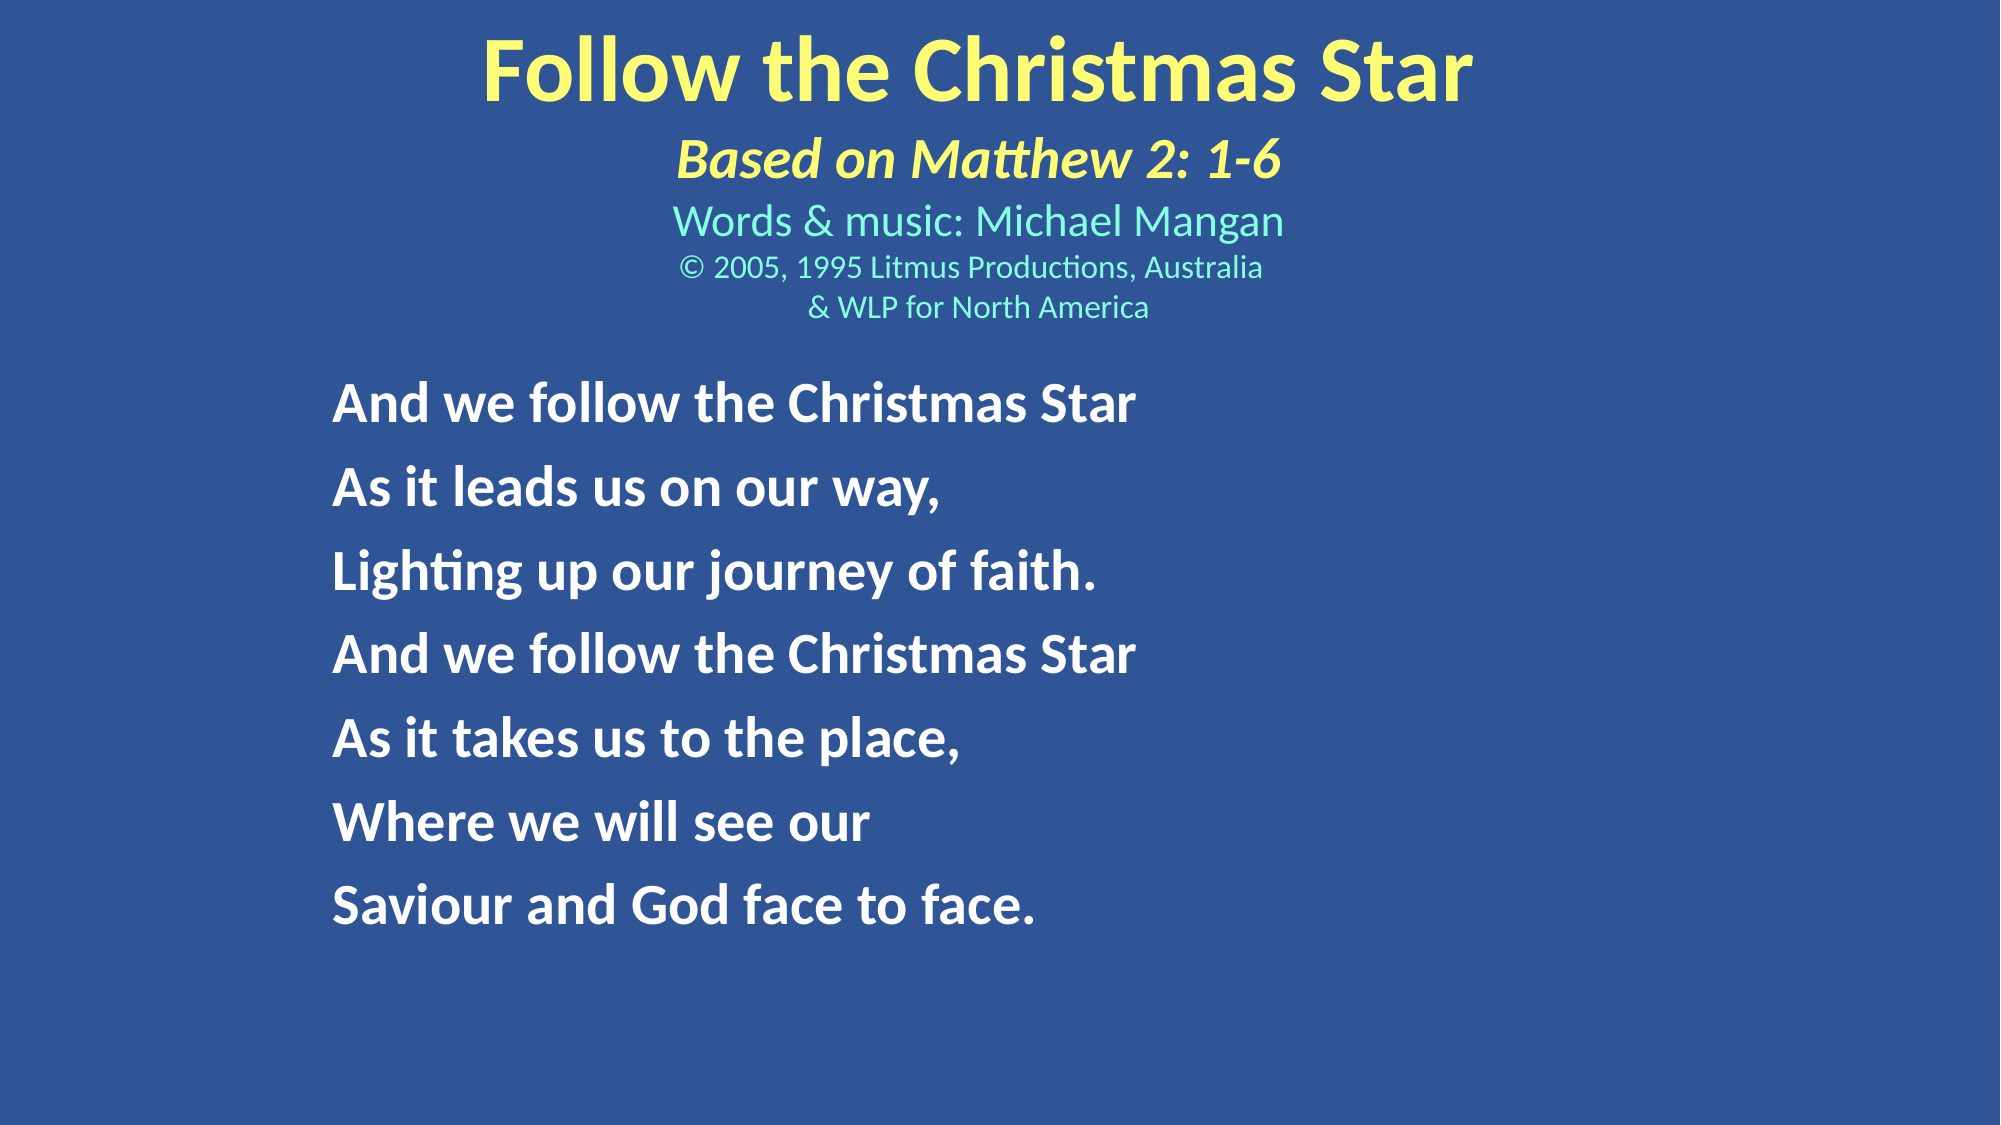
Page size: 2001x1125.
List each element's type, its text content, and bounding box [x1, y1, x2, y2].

list And we follow the Christmas Star As it leads us on our way, Lighting up our journey of faith. And we follow the Christmas Star As it takes us to the place, Where we will see our Saviour and God face to face. [317, 364, 1718, 968]
text_box Follow the Christmas Star Based on Matthew 2: 1-6 Words & music: Michael Mangan © 2005, 1995 Litmus Productions, Australia & WLP for North America [291, 7, 1667, 327]
